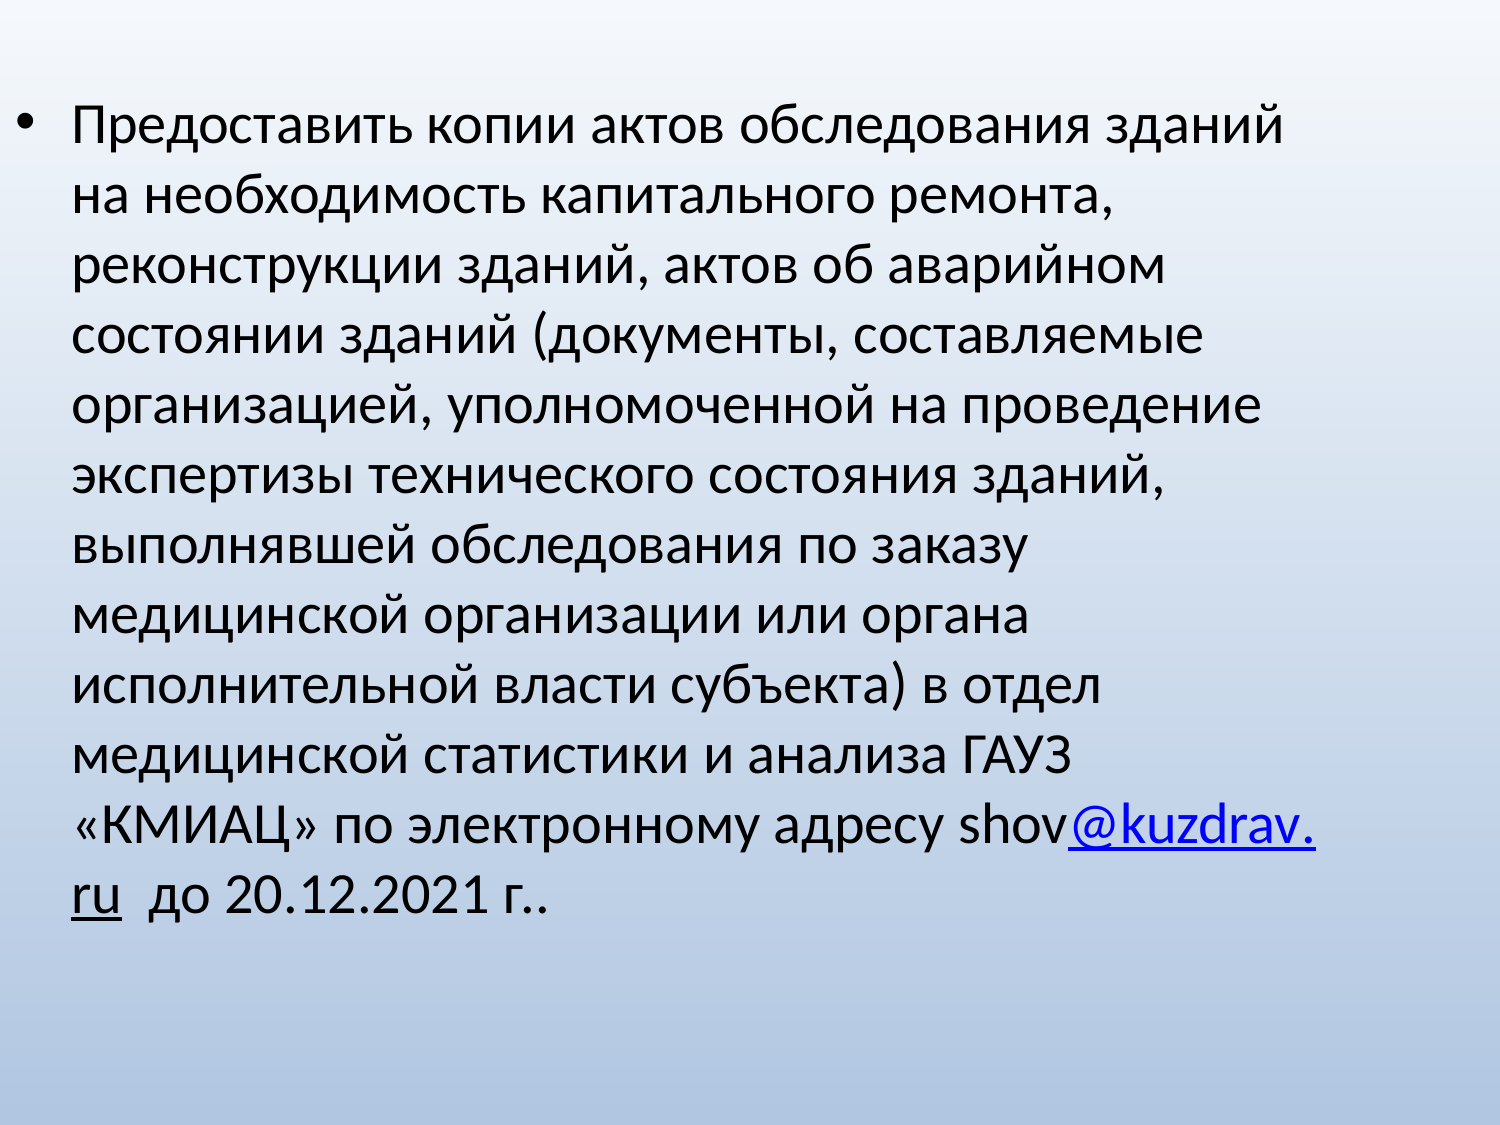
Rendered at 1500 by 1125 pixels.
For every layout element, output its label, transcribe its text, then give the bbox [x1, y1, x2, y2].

list Предоставить копии актов обследования зданий на необходимость капитального ремонта, реконструкции зданий, актов об аварийном состоянии зданий (документы, составляемые организацией, уполномоченной на проведение экспертизы технического состояния зданий, выполнявшей обследования по заказу медицинской организации или органа исполнительной власти субъекта) в отдел медицинской статистики и анализа ГАУЗ «КМИАЦ» по электронному адресу shov@kuzdrav.ru до 20.12.2021 г.. [0, 77, 1351, 1006]
